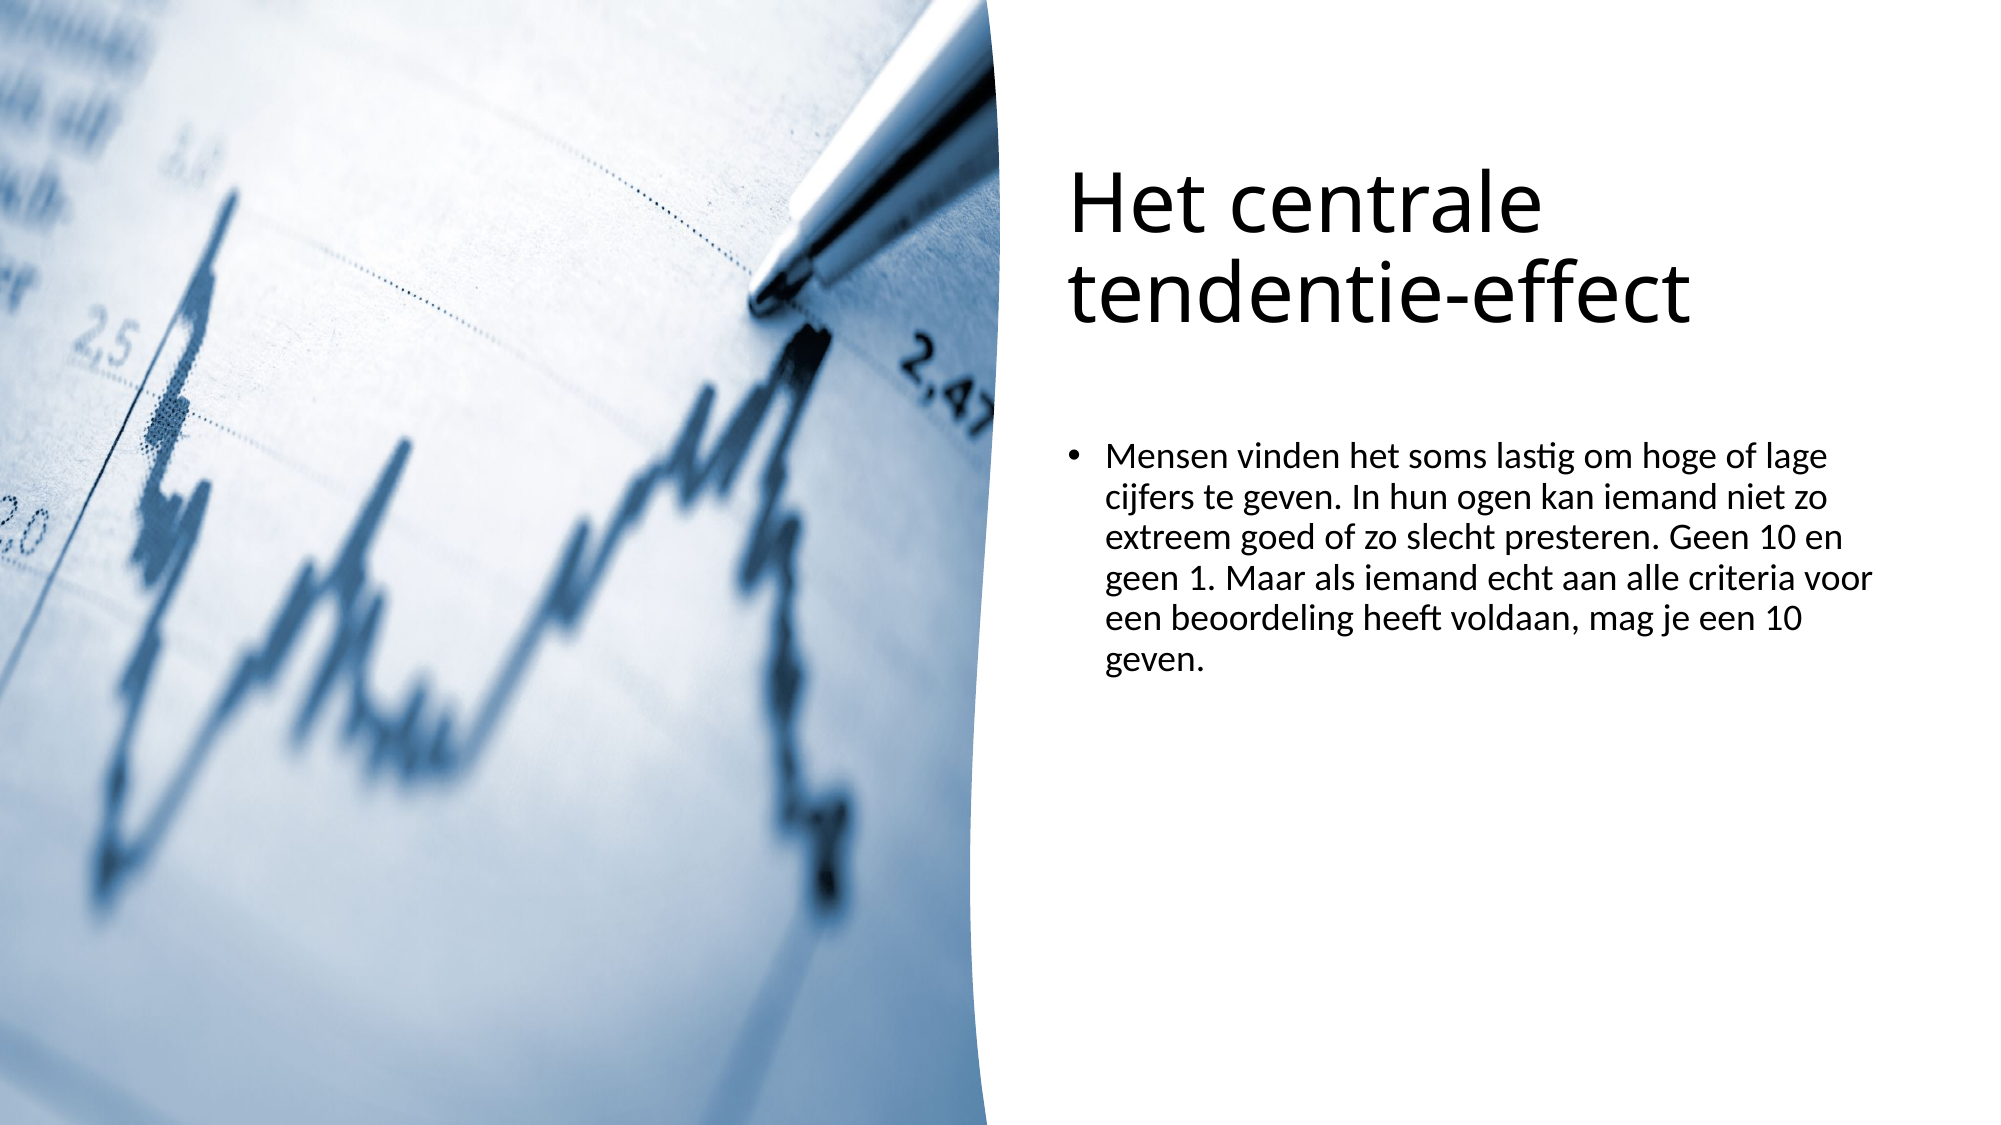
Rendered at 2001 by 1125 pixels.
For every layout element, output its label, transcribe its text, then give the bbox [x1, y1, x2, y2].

list Mensen vinden het soms lastig om hoge of lage cijfers te geven. In hun ogen kan iemand niet zo extreem goed of zo slecht presteren. Geen 10 en geen 1. Maar als iemand echt aan alle criteria voor een beoordeling heeft voldaan, mag je een 10 geven. [1052, 428, 1921, 1045]
title Het centrale tendentie-effect [1052, 80, 1921, 348]
picture [0, 0, 1000, 1125]
